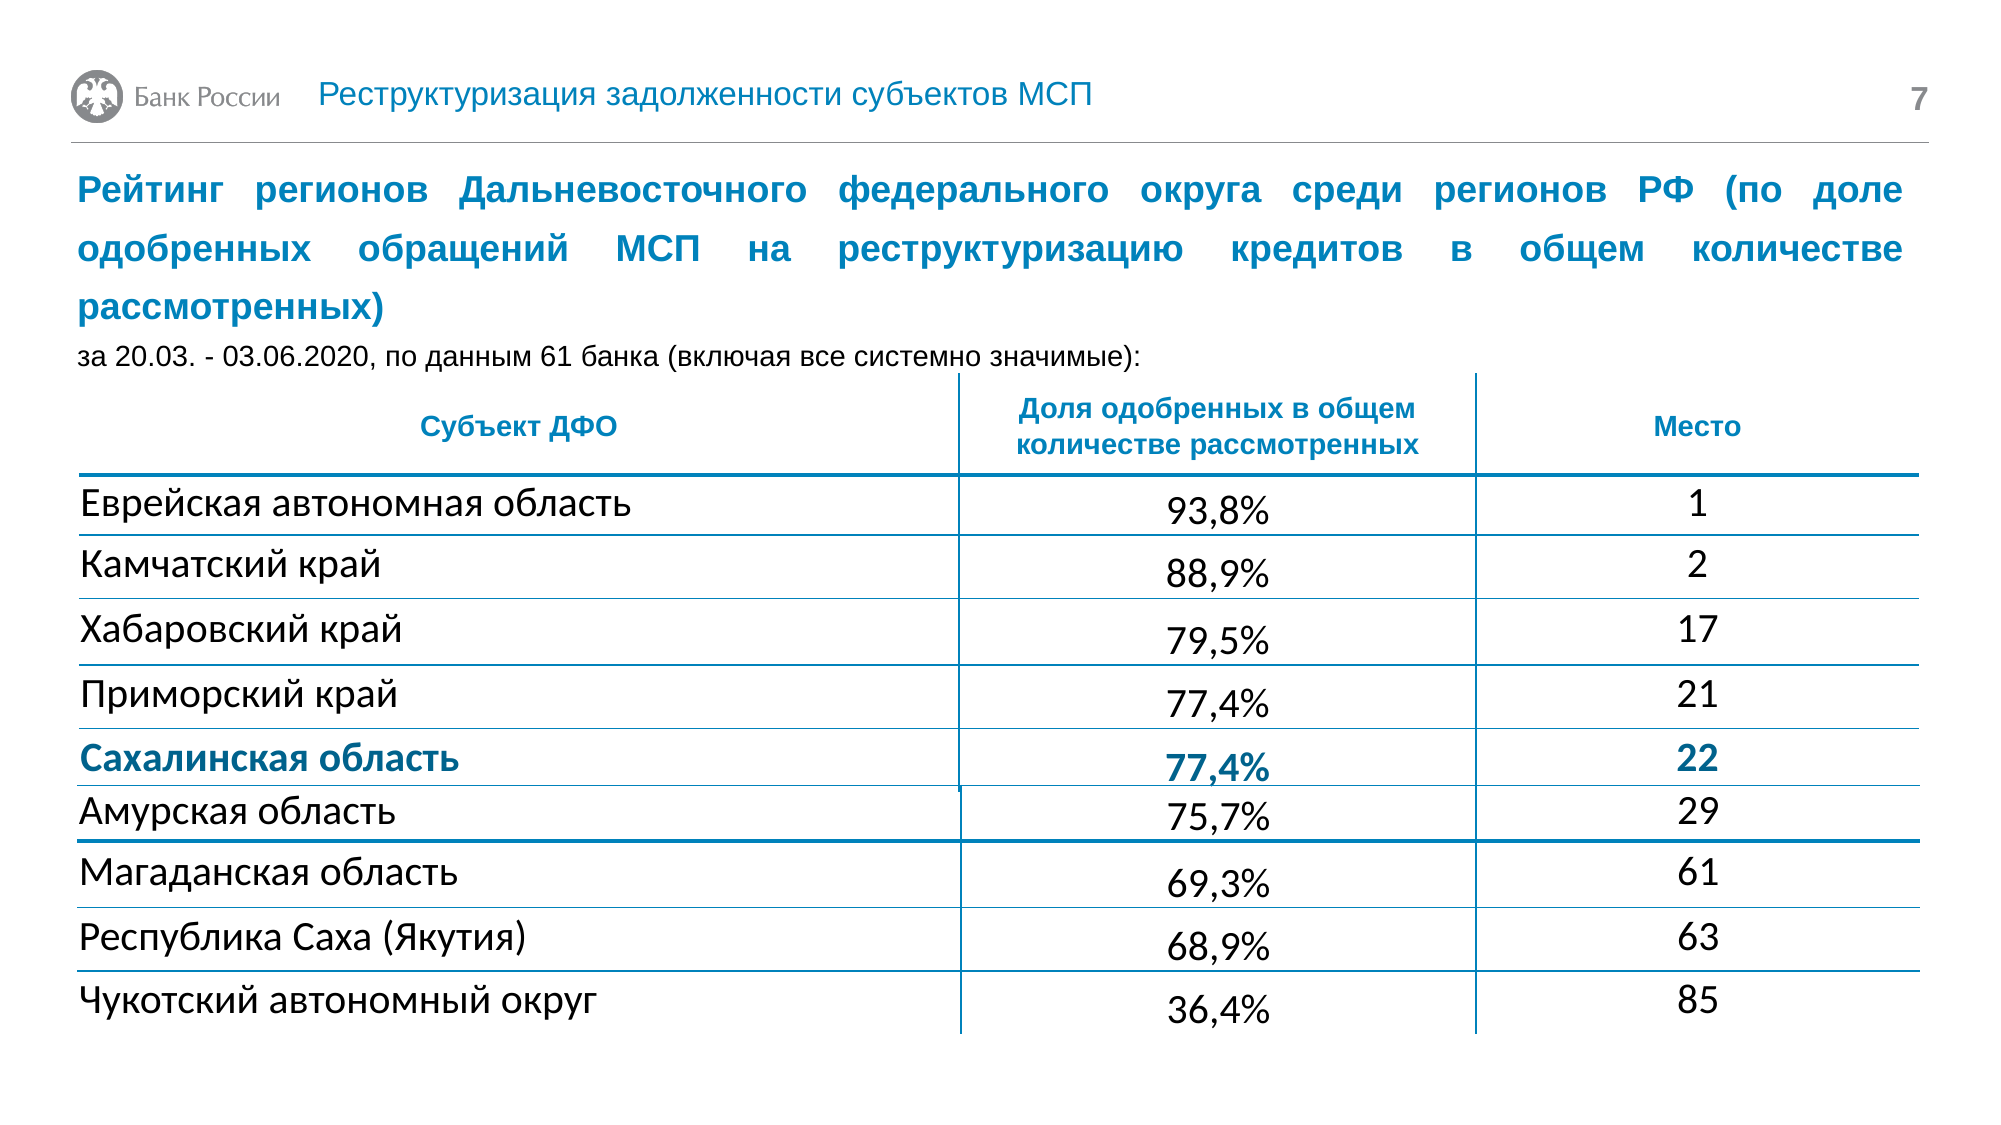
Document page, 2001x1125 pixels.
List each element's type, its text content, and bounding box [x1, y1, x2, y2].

table_cell Республика Саха (Якутия) [77, 908, 960, 970]
table_header Амурская область [77, 786, 960, 839]
table_cell 63 [1477, 908, 1920, 970]
table_cell Приморский край [79, 666, 958, 728]
table_cell 85 [1477, 972, 1920, 1034]
table_cell Камчатский край [79, 536, 958, 598]
table_cell Чукотский автономный округ [77, 972, 960, 1034]
table_cell 2 [1477, 536, 1919, 598]
table_cell 79,5% [960, 599, 1475, 664]
table_cell 17 [1477, 599, 1919, 664]
table_header 29 [1477, 786, 1920, 839]
table_cell Еврейская автономная область [79, 477, 958, 534]
table_cell 22 [1477, 729, 1919, 785]
table_cell 61 [1477, 843, 1920, 907]
table_cell 77,4% [960, 666, 1475, 728]
table_cell 77,4% [960, 729, 1475, 785]
table_header Место [1477, 373, 1919, 473]
table_cell 69,3% [962, 843, 1475, 907]
table_header Доля одобренных в общем количестве рассмотренных [960, 373, 1475, 473]
title Реструктуризация задолженности субъектов МСП [318, 77, 1706, 135]
table_header 75,7% [962, 786, 1475, 839]
table_cell 88,9% [960, 536, 1475, 598]
table_cell Сахалинская область [79, 729, 958, 785]
text_box Рейтинг регионов Дальневосточного федерального округа среди регионов РФ (по доле одобренных обращений МСП на реструктуризацию кредитов в общем количестве рассмотренных) за 20.03. - 03.06.2020, по данным 61 банка (включая все системно значимые): [62, 144, 1919, 381]
table_cell 21 [1477, 666, 1919, 728]
table_cell 1 [1477, 477, 1919, 534]
table_header Субъект ДФО [79, 373, 958, 473]
table_cell Хабаровский край [79, 599, 958, 664]
picture [71, 70, 279, 123]
table_cell 68,9% [962, 908, 1475, 970]
slide_number 7 [1806, 70, 1929, 124]
table_cell 93,8% [960, 477, 1475, 534]
table_cell 36,4% [962, 972, 1475, 1034]
table_cell Магаданская область [77, 843, 960, 907]
